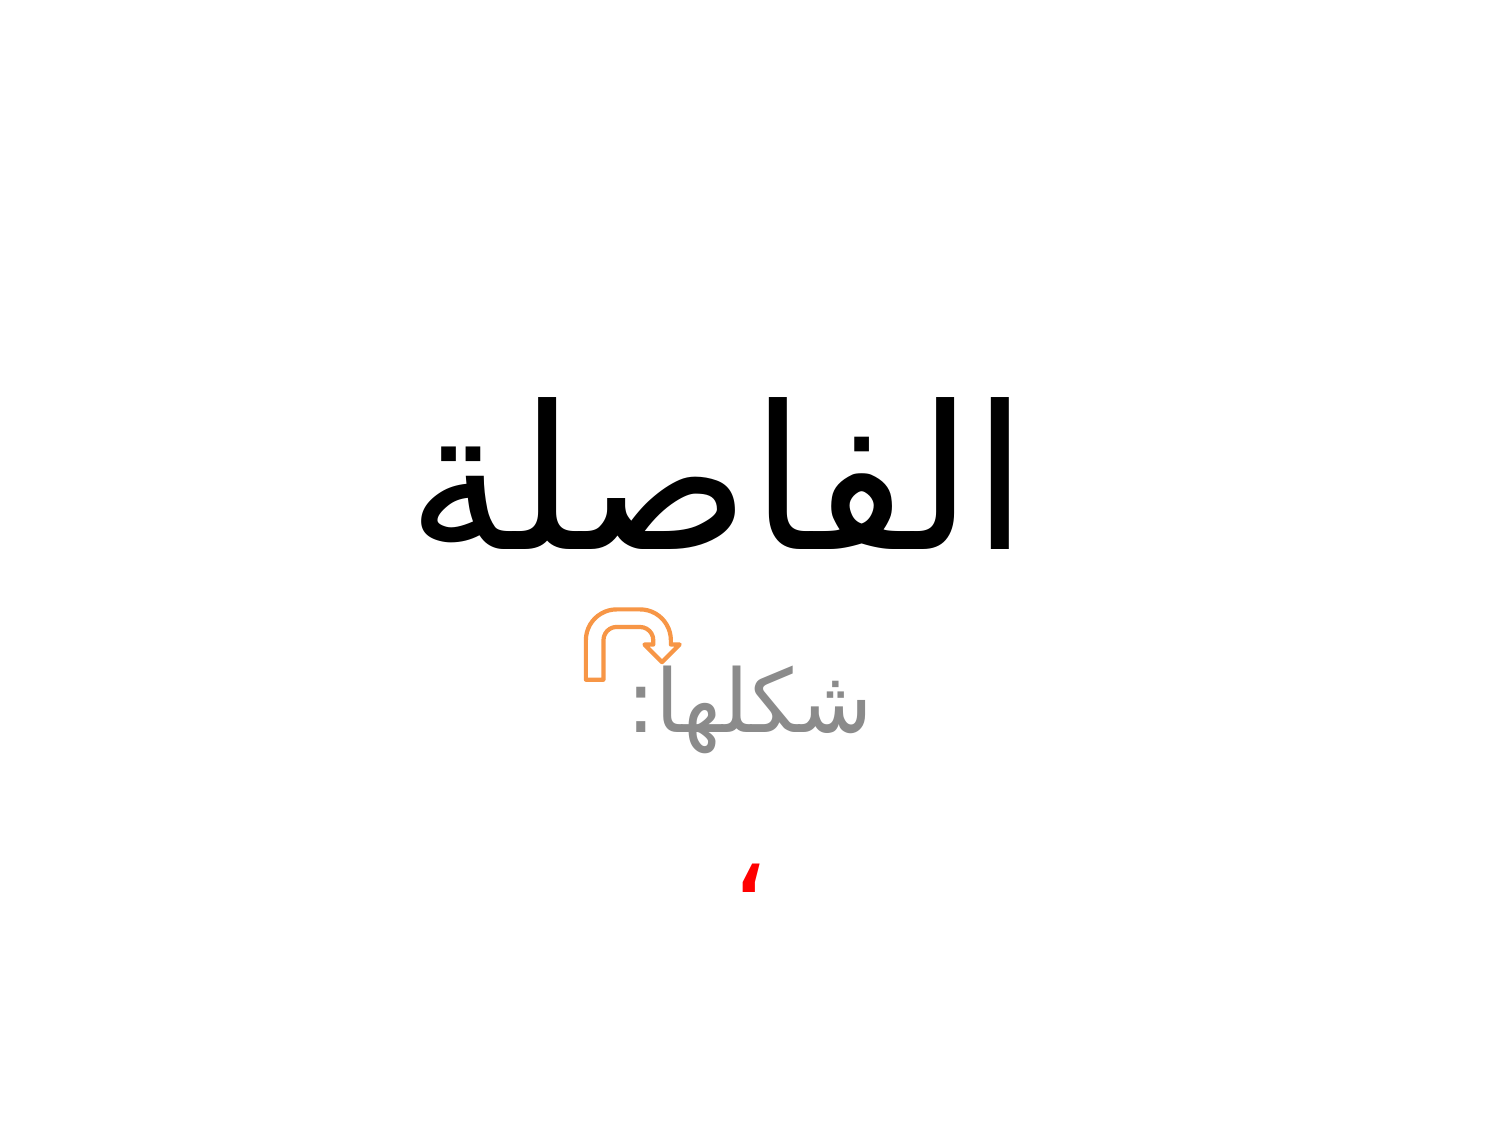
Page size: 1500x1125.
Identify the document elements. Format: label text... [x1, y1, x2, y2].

text_box [583, 607, 682, 682]
title الفاصلة [112, 349, 1388, 591]
subtitle شكلها: ، [225, 637, 1275, 925]
